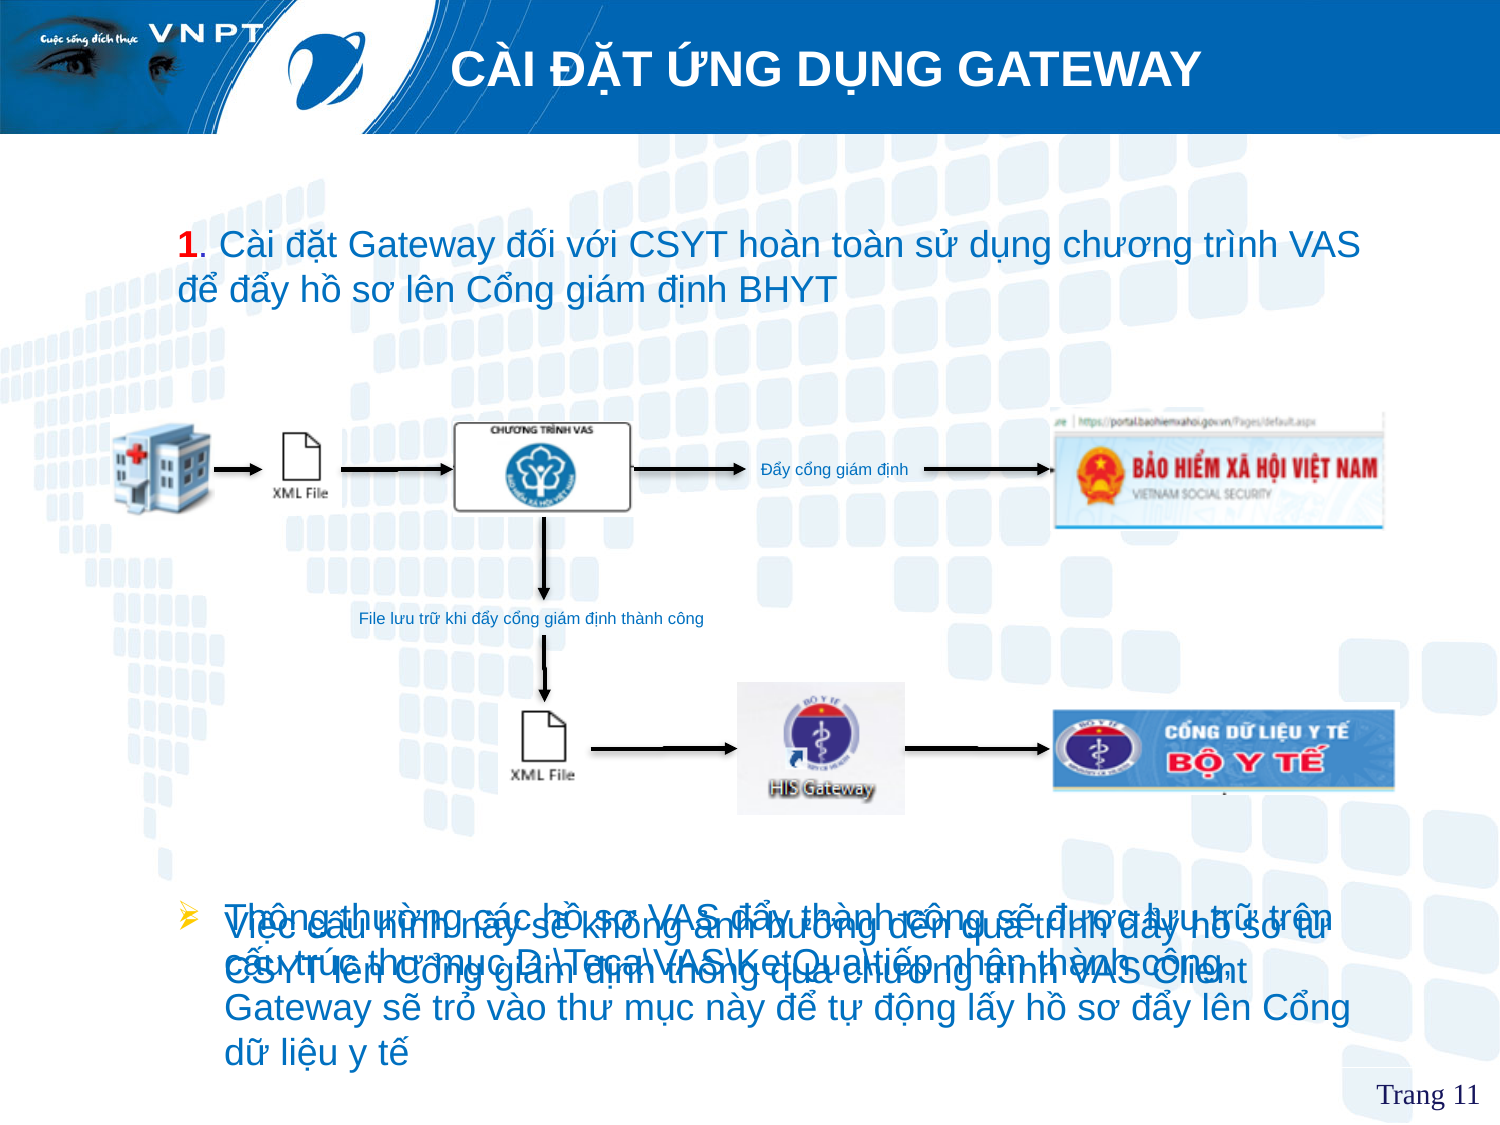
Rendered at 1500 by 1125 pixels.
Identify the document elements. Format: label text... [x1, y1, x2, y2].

text_box Đẩy cổng giám định [746, 451, 924, 487]
picture [0, 0, 1500, 1125]
text_box Thông thường các hồ sơ VAS đẩy thành công sẽ được lưu trữ trên cấu trúc thư mục D:\Teca\VAS\KetQua\tiếp nhận thành công, Gateway sẽ trỏ vào thư mục này để tự động lấy hồ sơ đẩy lên Cổng dữ liệu y tế [162, 886, 1388, 893]
text_box Việc cấu hình này sẽ không ảnh hưởng đến quá trình đẩy hồ sơ từ CSYT lên Cổng giám định thông qua chương trình VAS Client [162, 893, 1388, 999]
text_box 1. Cài đặt Gateway đối với CSYT hoàn toàn sử dụng chương trình VAS để đẩy hồ sơ lên Cổng giám định BHYT [162, 212, 1388, 318]
text_box Thông thường các hồ sơ VAS đẩy thành công sẽ được lưu trữ trên cấu trúc thư mục D:\Teca\VAS\KetQua\tiếp nhận thành công, Gateway sẽ trỏ vào thư mục này để tự động lấy hồ sơ đẩy lên Cổng dữ liệu y tế [162, 999, 1388, 1081]
text_box File lưu trữ khi đẩy cổng giám định thành công [344, 600, 744, 636]
title CÀI ĐẶT ỨNG DỤNG GATEWAY [437, 0, 1496, 133]
text_box Trang 11 [1242, 1067, 1496, 1124]
